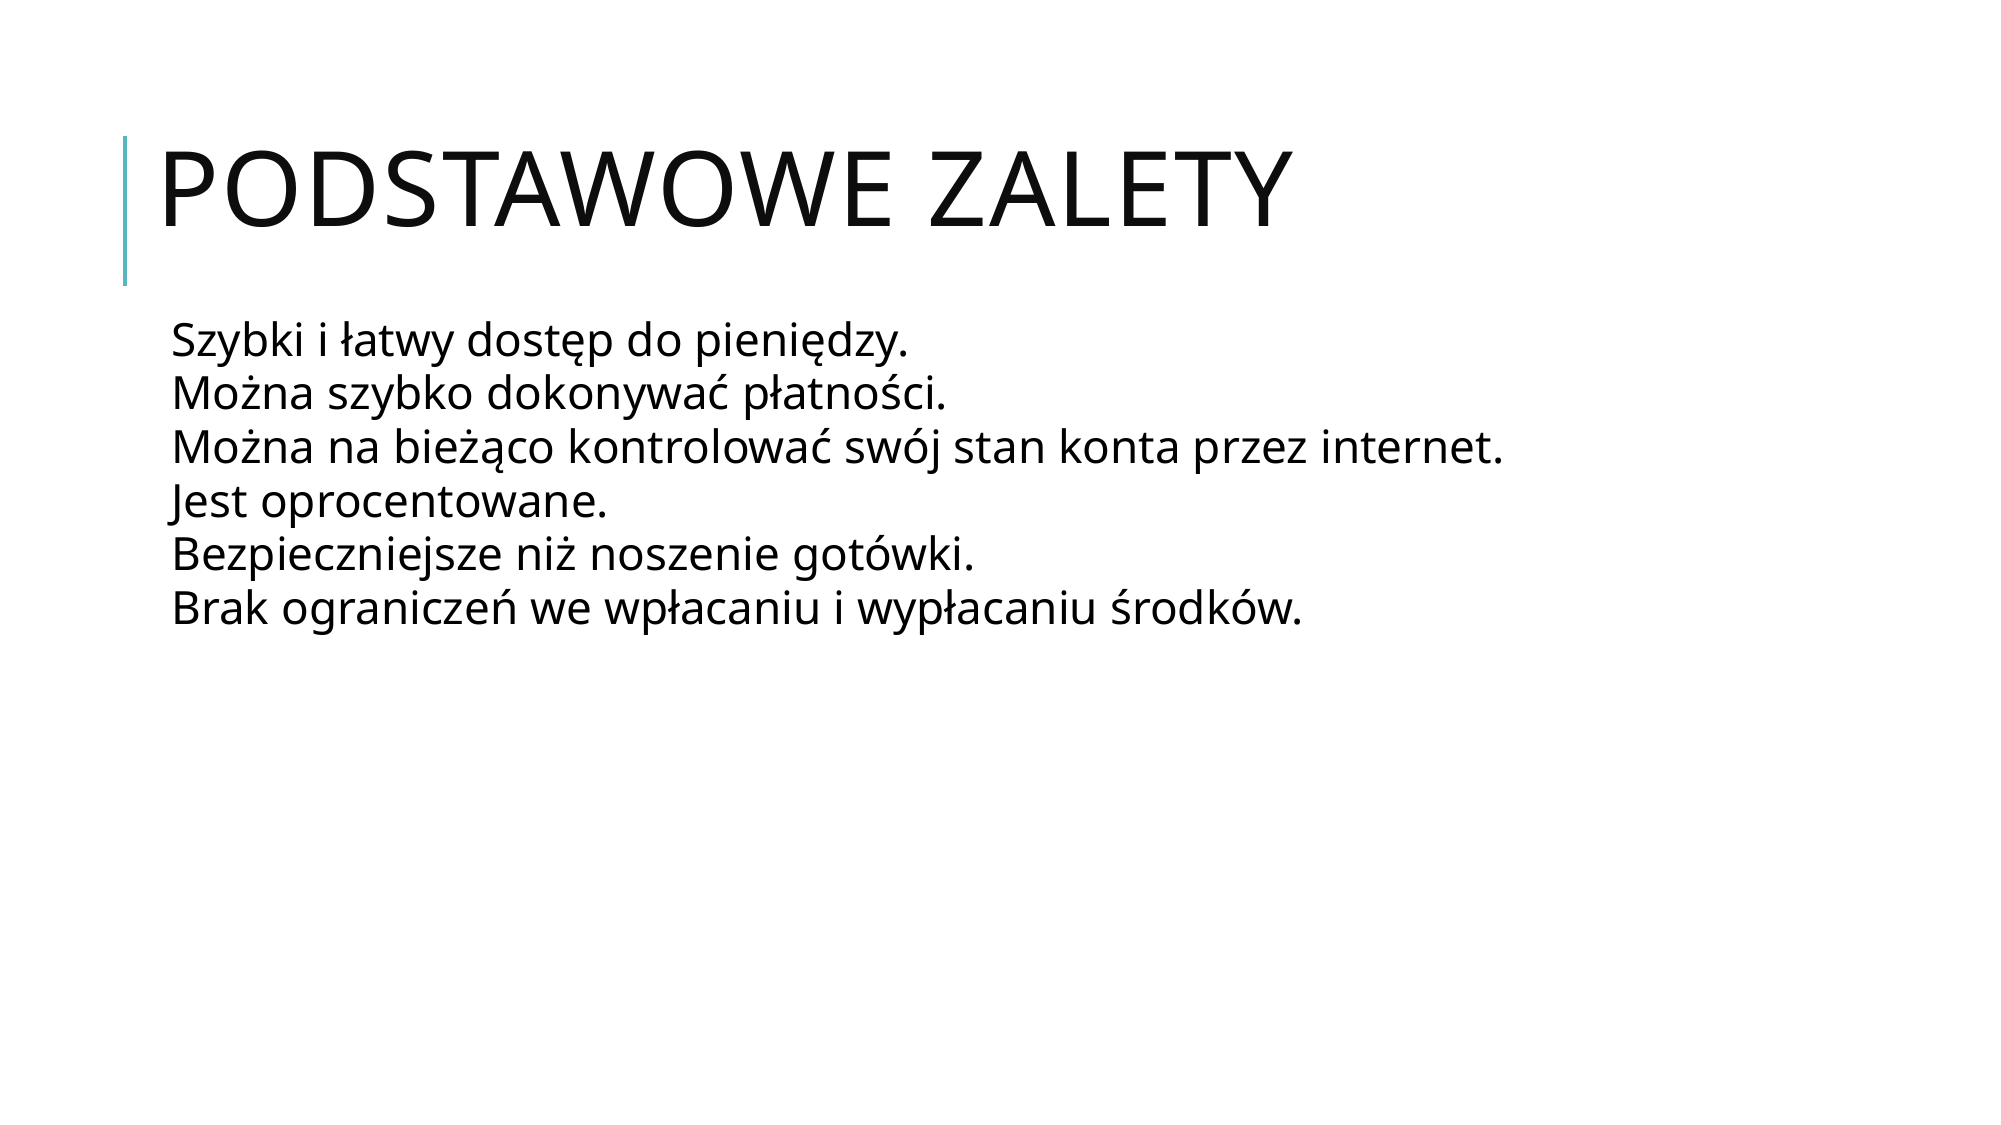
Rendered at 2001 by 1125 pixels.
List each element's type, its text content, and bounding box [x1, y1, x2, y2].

list Szybki i łatwy dostęp do pieniędzy. Można szybko dokonywać płatności. Można na bieżąco kontrolować swój stan konta przez internet. Jest oprocentowane. Bezpieczniejsze niż noszenie gotówki. Brak ograniczeń we wpłacaniu i wypłacaniu środków. [136, 296, 2000, 1044]
title Podstawowe zalety [136, 126, 2000, 252]
